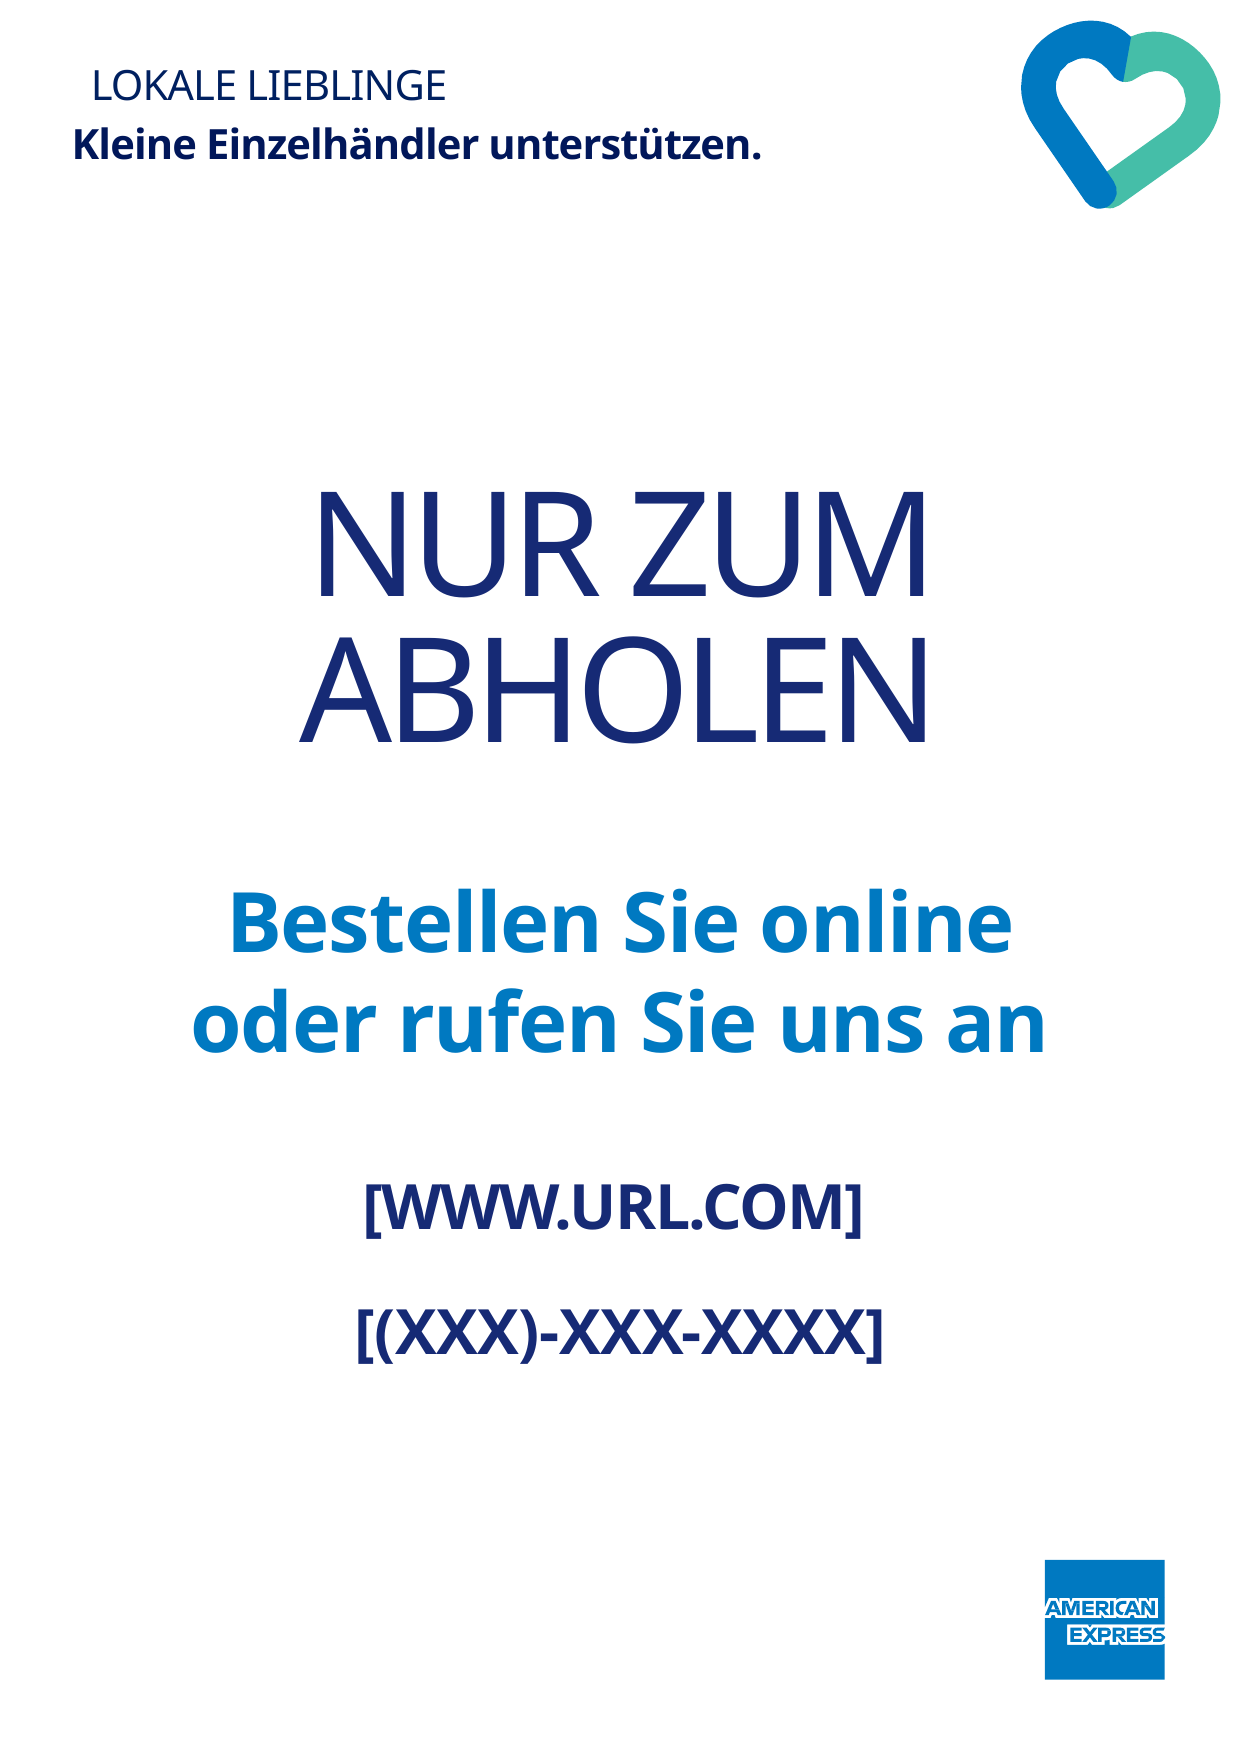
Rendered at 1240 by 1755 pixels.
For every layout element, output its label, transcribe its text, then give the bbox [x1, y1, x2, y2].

title NUR ZUM ABHOLEN [34, 448, 1206, 773]
text_box [1070, 1627, 1111, 1642]
text_box [1044, 1559, 1165, 1680]
text_box Kleine Einzelhändler unterstützen. [69, 115, 992, 168]
text_box [1082, 1600, 1094, 1616]
text_box Bestellen Sie online oder rufen Sie uns an [WWW.URL.COM] [(XXX)-XXX-XXXX] [159, 867, 1081, 1367]
text_box [1095, 1600, 1114, 1616]
text_box [1106, 31, 1221, 209]
text_box [1021, 20, 1132, 209]
text_box LOKALE LIEBLINGE [76, 51, 463, 115]
text_box [1115, 1600, 1155, 1616]
text_box [1045, 1600, 1080, 1616]
text_box [1112, 1627, 1166, 1642]
